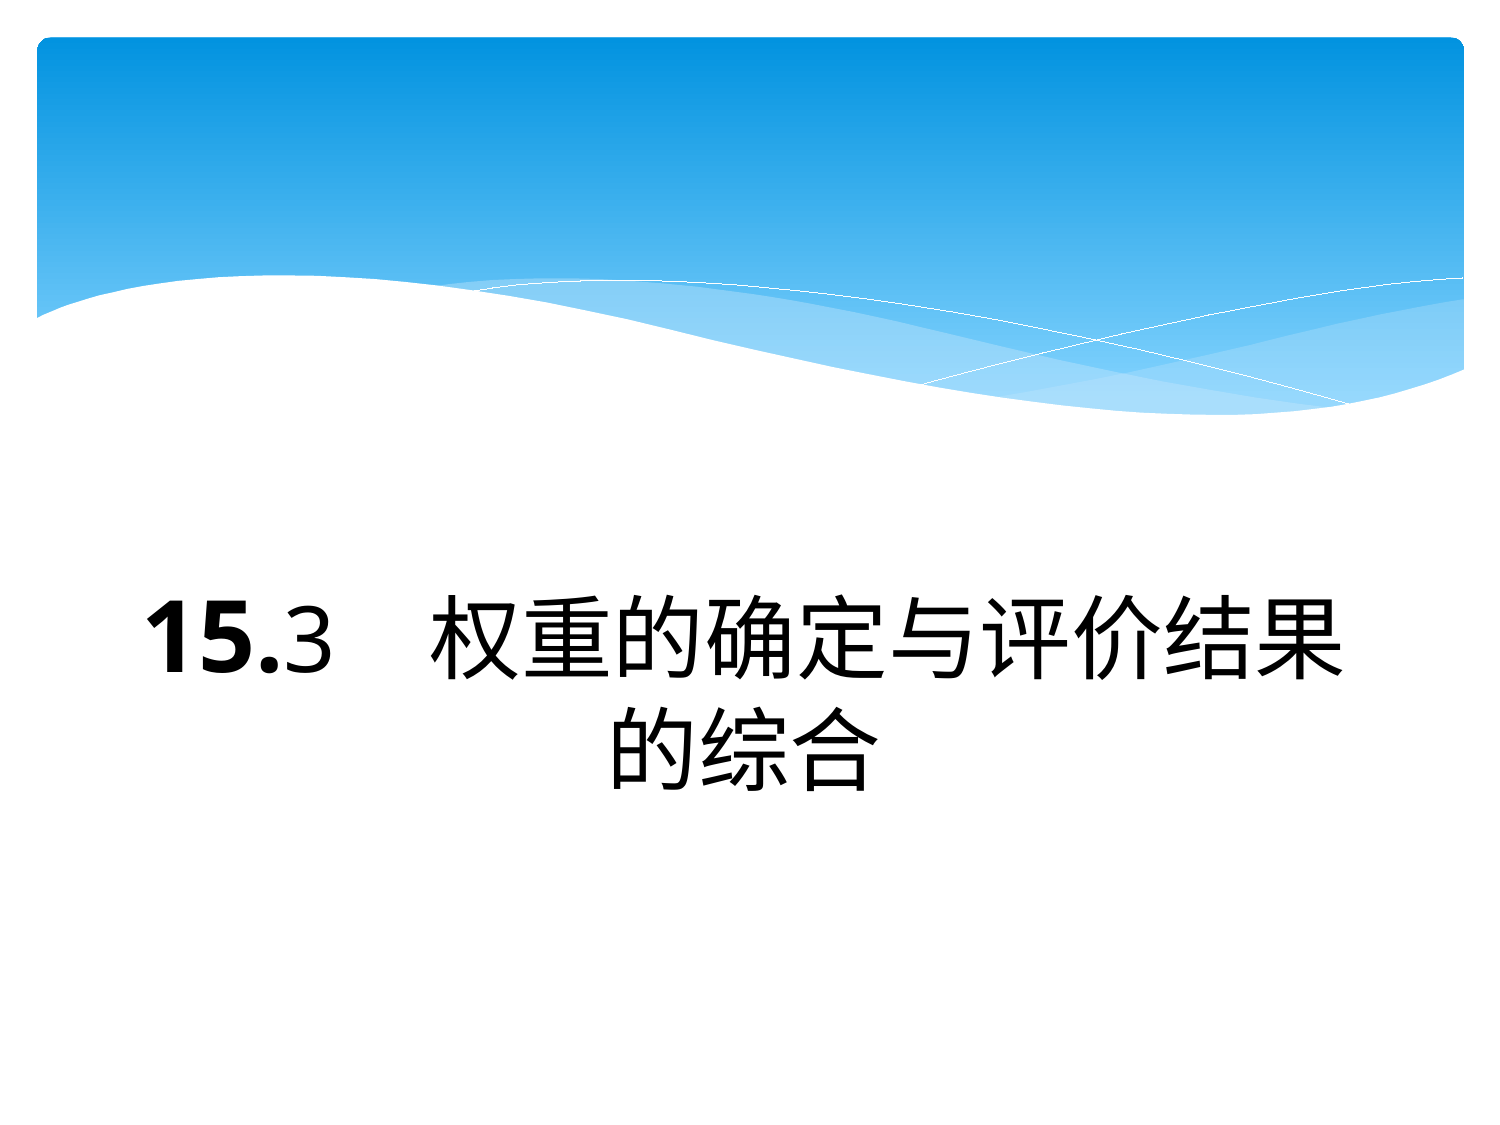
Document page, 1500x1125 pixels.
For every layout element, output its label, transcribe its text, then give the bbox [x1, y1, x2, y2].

list 15.3 权重的确定与评价结果的综合 [100, 349, 1388, 916]
